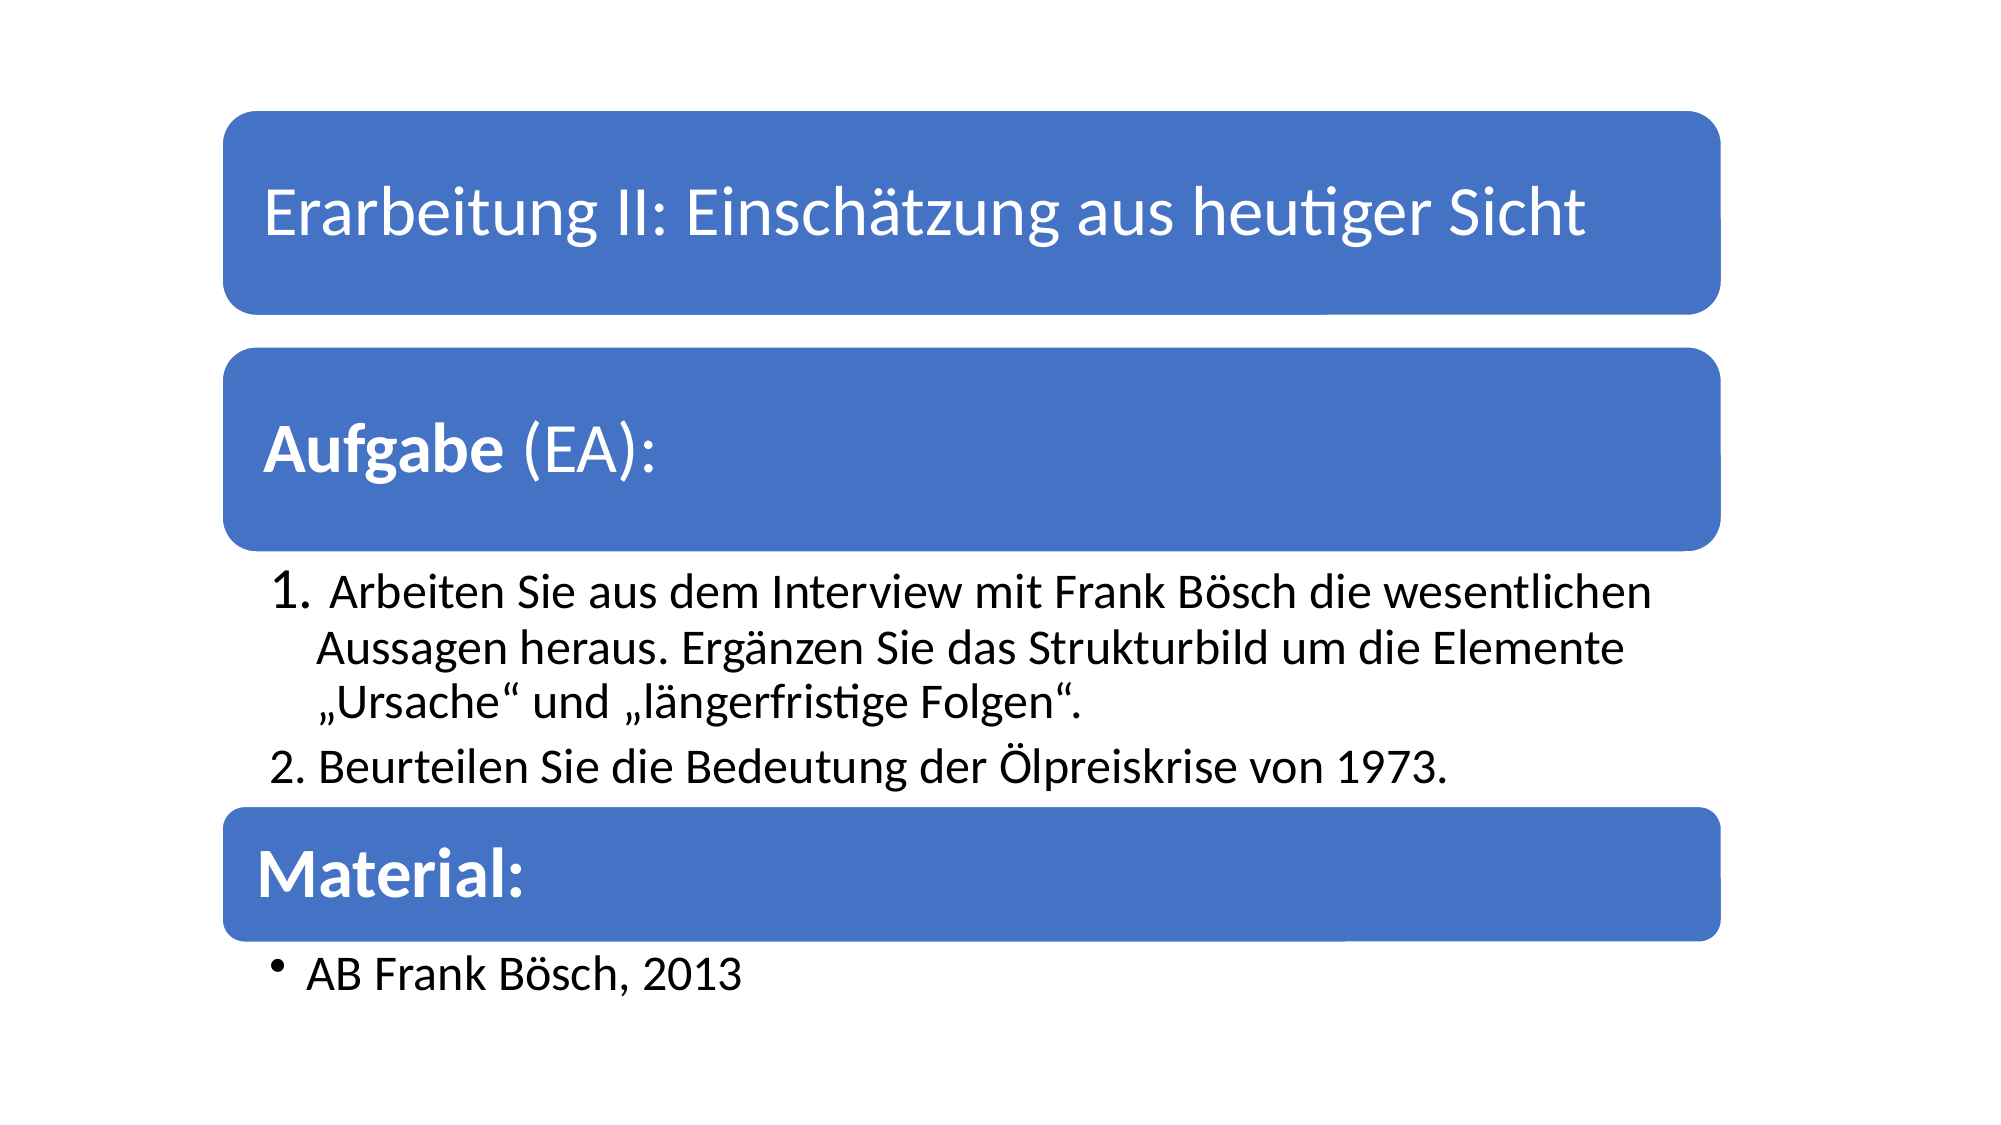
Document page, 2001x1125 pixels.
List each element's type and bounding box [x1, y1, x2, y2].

text_box [221, 70, 1722, 1050]
